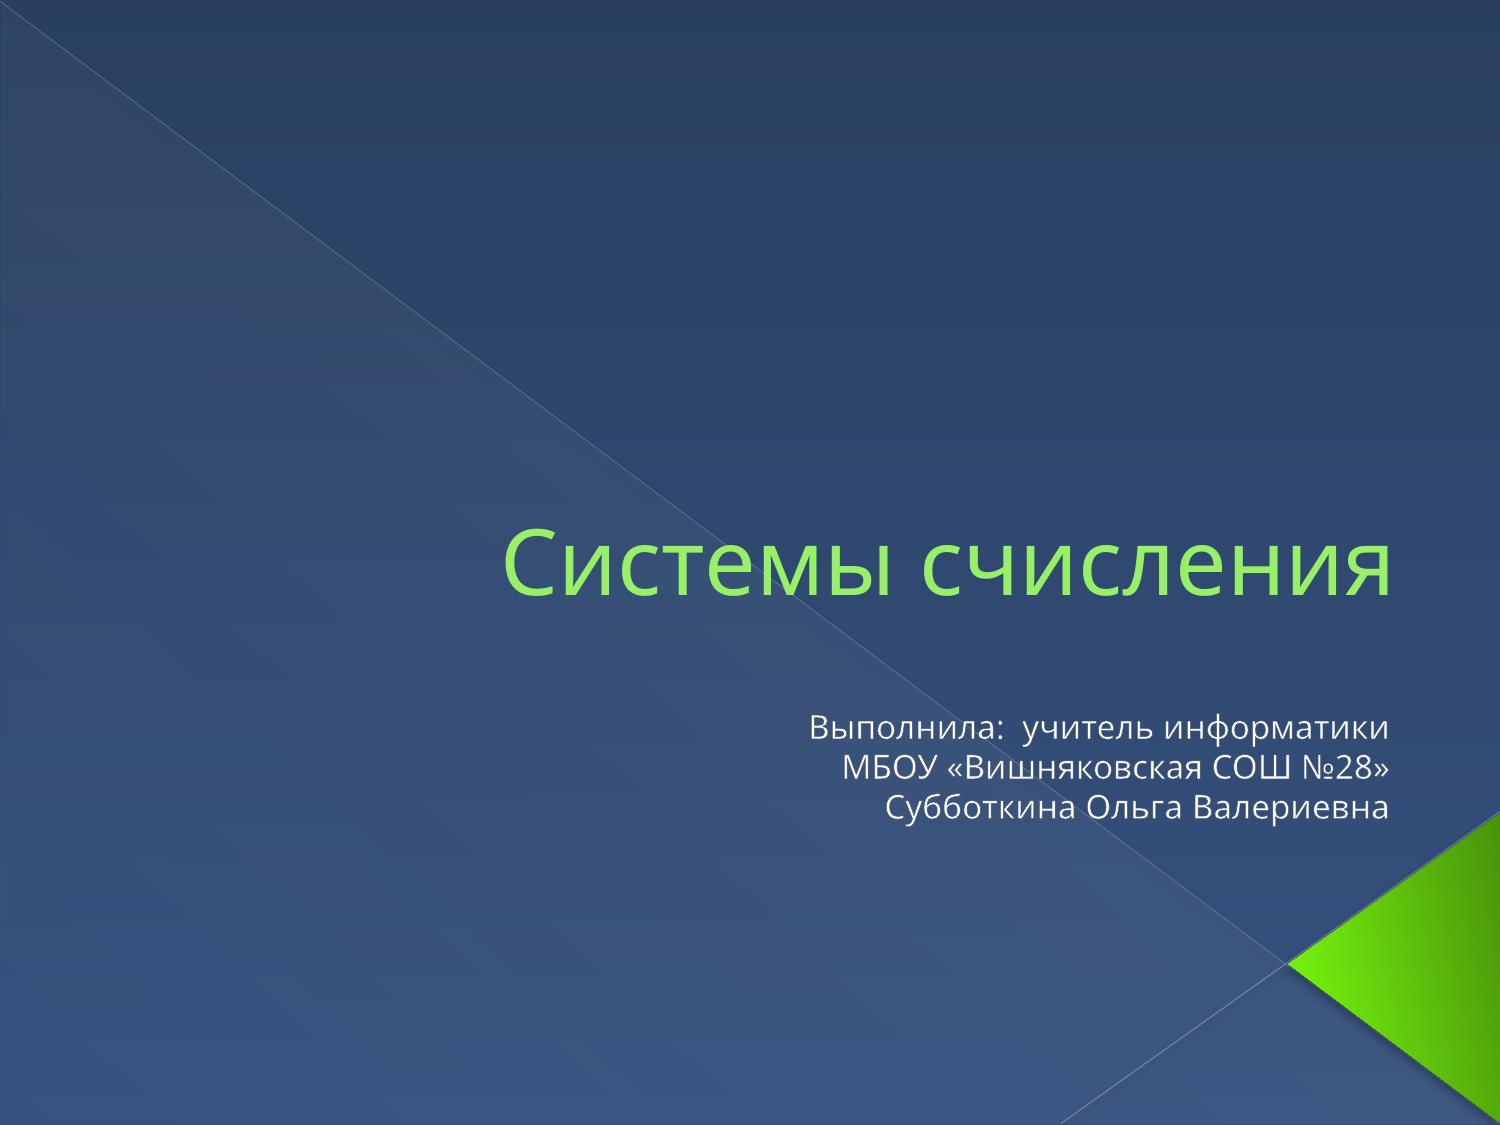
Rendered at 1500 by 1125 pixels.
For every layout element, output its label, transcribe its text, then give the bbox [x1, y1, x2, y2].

subtitle Выполнила: учитель информатики МБОУ «Вишняковская СОШ №28» Субботкина Ольга Валериевна [88, 538, 1412, 835]
title Системы счисления [88, 127, 1412, 538]
